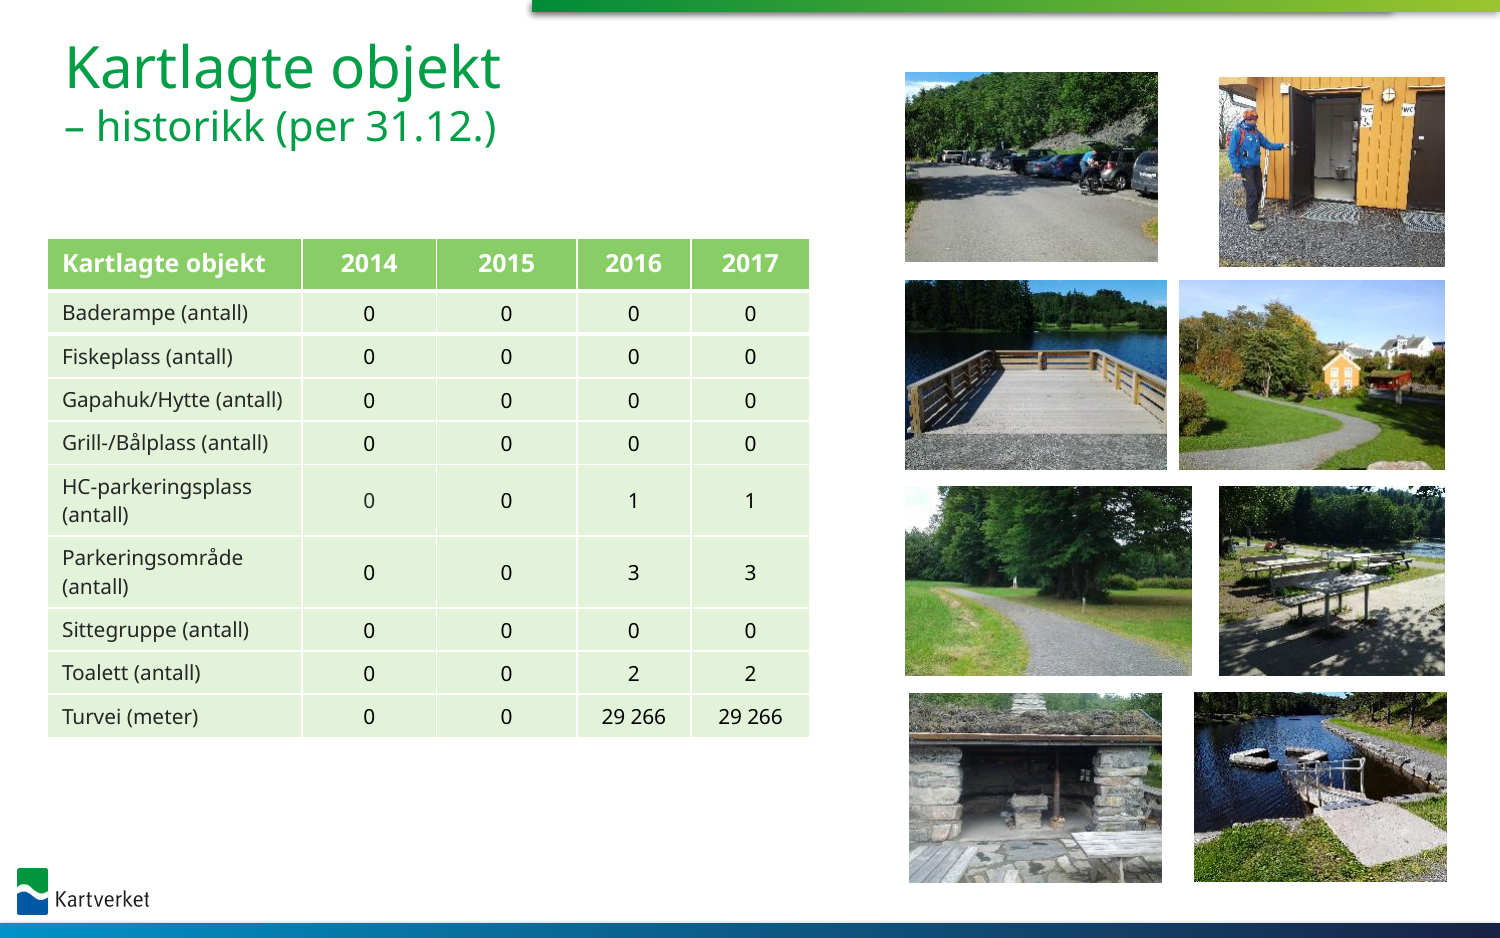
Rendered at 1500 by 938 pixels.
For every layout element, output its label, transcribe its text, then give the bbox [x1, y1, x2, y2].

table_cell 0 [437, 695, 576, 737]
table_cell 0 [303, 379, 436, 420]
table_cell 0 [578, 379, 690, 420]
table_cell Parkeringsområde (antall) [48, 537, 301, 607]
table_header 2015 [437, 239, 576, 289]
table_cell 0 [303, 336, 436, 377]
table_cell 3 [692, 537, 809, 607]
picture [905, 486, 1193, 676]
picture [1219, 77, 1445, 267]
table_cell 3 [578, 537, 690, 607]
table_cell Sittegruppe (antall) [48, 609, 301, 650]
table_cell Grill-/Bålplass (antall) [48, 422, 301, 464]
table_cell 0 [578, 422, 690, 464]
table_cell 0 [437, 465, 576, 535]
table_header 2014 [303, 239, 436, 289]
table_cell Turvei (meter) [48, 695, 301, 737]
table_cell 0 [578, 336, 690, 377]
table_cell 0 [303, 695, 436, 737]
table_cell Gapahuk/Hytte (antall) [48, 379, 301, 420]
table_cell 0 [437, 422, 576, 464]
table_cell 1 [578, 465, 690, 535]
table_cell 0 [303, 609, 436, 650]
picture [905, 280, 1167, 470]
text_box Kartlagte objekt – historikk (per 31.12.) [49, 14, 1431, 158]
table_cell 0 [303, 652, 436, 693]
table_cell Baderampe (antall) [48, 293, 301, 332]
picture [905, 72, 1158, 262]
table_cell 0 [303, 537, 436, 607]
table_cell 29 266 [692, 695, 809, 737]
table_cell 0 [437, 537, 576, 607]
table_cell Fiskeplass (antall) [48, 336, 301, 377]
picture [909, 693, 1163, 884]
table_cell 0 [692, 336, 809, 377]
picture [1219, 486, 1445, 676]
table_cell HC-parkeringsplass (antall) [48, 465, 301, 535]
table_cell 0 [437, 336, 576, 377]
table_cell Toalett (antall) [48, 652, 301, 693]
table_cell 0 [303, 465, 436, 535]
table_cell 29 266 [578, 695, 690, 737]
table_header Kartlagte objekt [48, 239, 301, 289]
table_cell 0 [303, 293, 436, 332]
table_cell 2 [578, 652, 690, 693]
table_header 2017 [692, 239, 809, 289]
table_cell 0 [692, 379, 809, 420]
table_cell 0 [437, 293, 576, 332]
table_cell 0 [578, 609, 690, 650]
table_cell 0 [437, 652, 576, 693]
table_cell 0 [437, 379, 576, 420]
table_cell 2 [692, 652, 809, 693]
table_cell 0 [692, 422, 809, 464]
picture [1194, 692, 1448, 882]
table_cell 0 [578, 293, 690, 332]
table_cell 0 [437, 609, 576, 650]
table_cell 1 [692, 465, 809, 535]
table_cell 0 [303, 422, 436, 464]
table_cell 0 [692, 609, 809, 650]
table_cell 0 [692, 293, 809, 332]
picture [1179, 280, 1445, 470]
table_header 2016 [578, 239, 690, 289]
